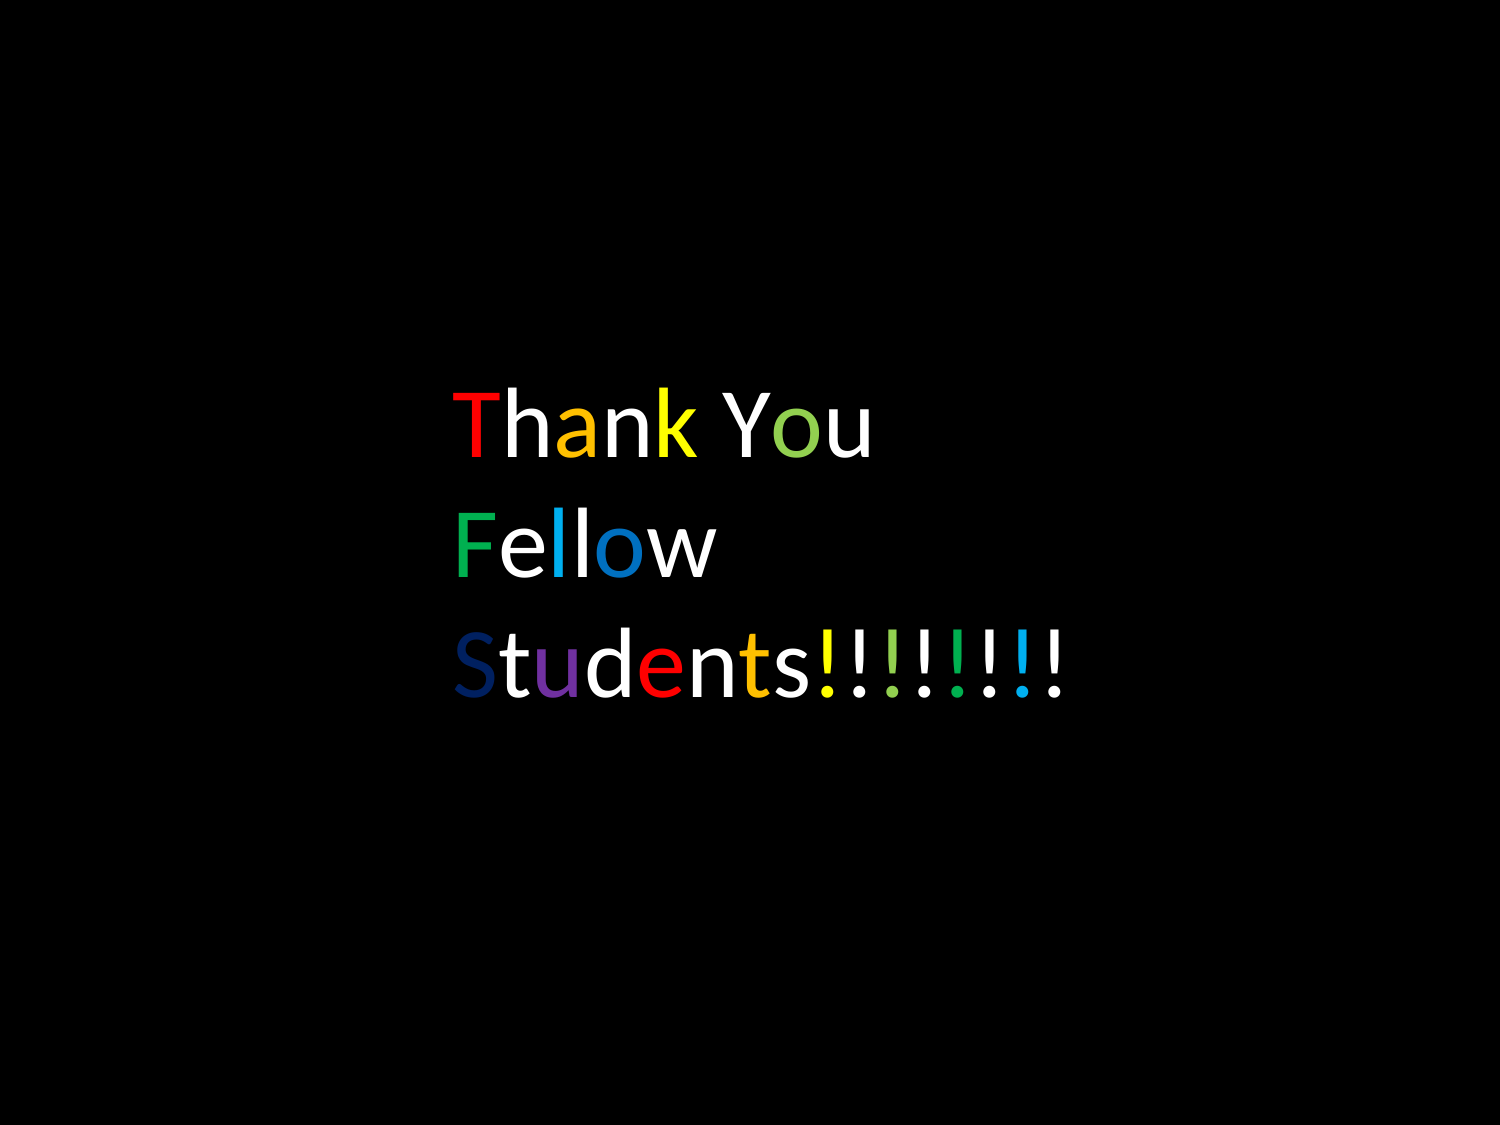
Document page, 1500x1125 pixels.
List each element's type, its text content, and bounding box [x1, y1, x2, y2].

text_box Thank You Fellow Students!!!!!!!! [437, 350, 1088, 725]
